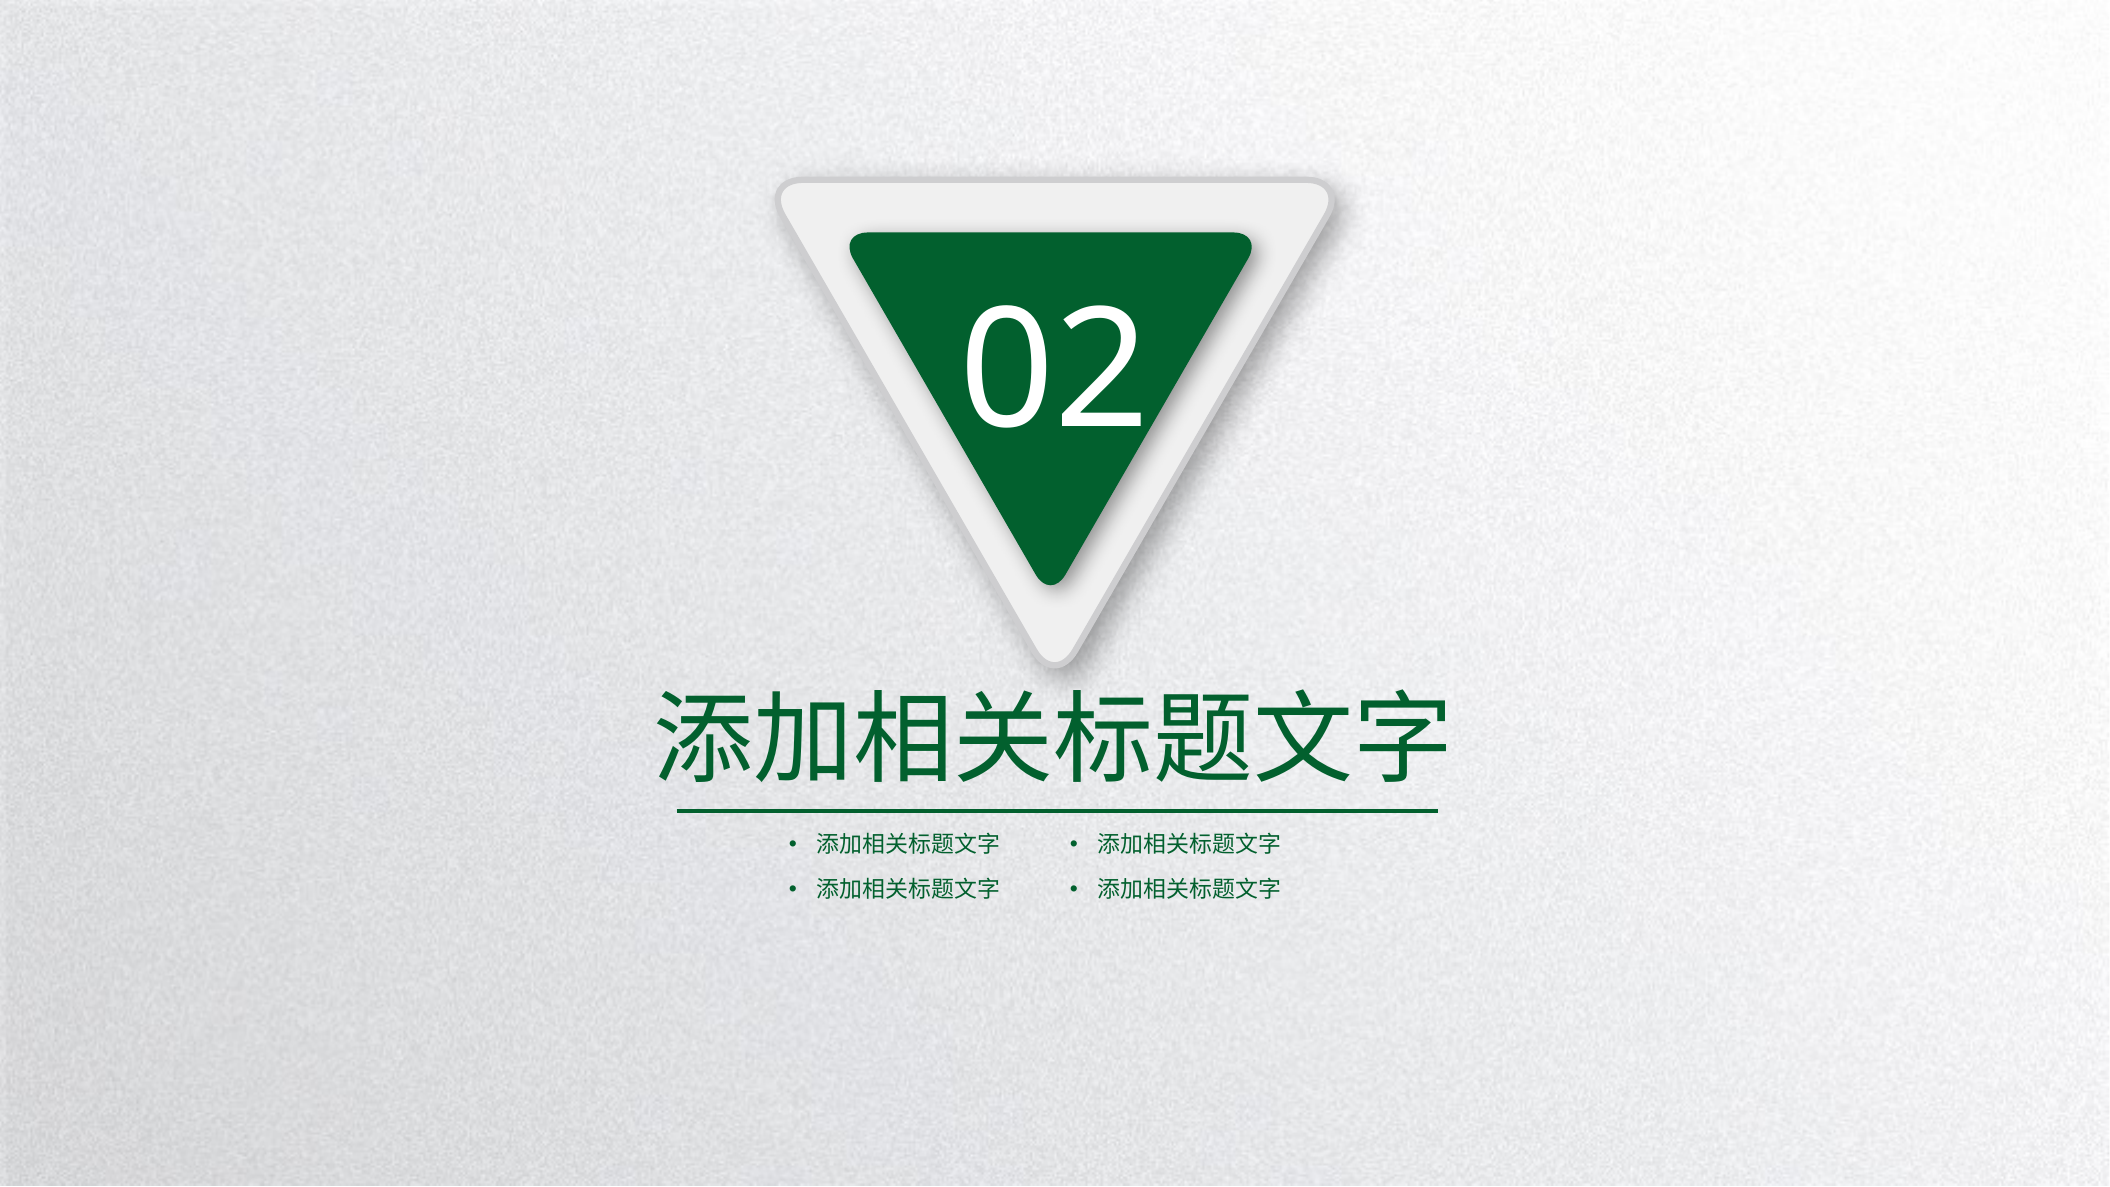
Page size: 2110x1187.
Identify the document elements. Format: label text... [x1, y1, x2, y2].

picture [0, 0, 2110, 1186]
text_box 添加相关标题文字 [1054, 867, 1297, 910]
text_box 添加相关标题文字 [774, 822, 1016, 865]
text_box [771, 179, 1339, 671]
text_box 添加相关标题文字 [1054, 822, 1297, 865]
text_box 添加相关标题文字 [774, 867, 1016, 910]
